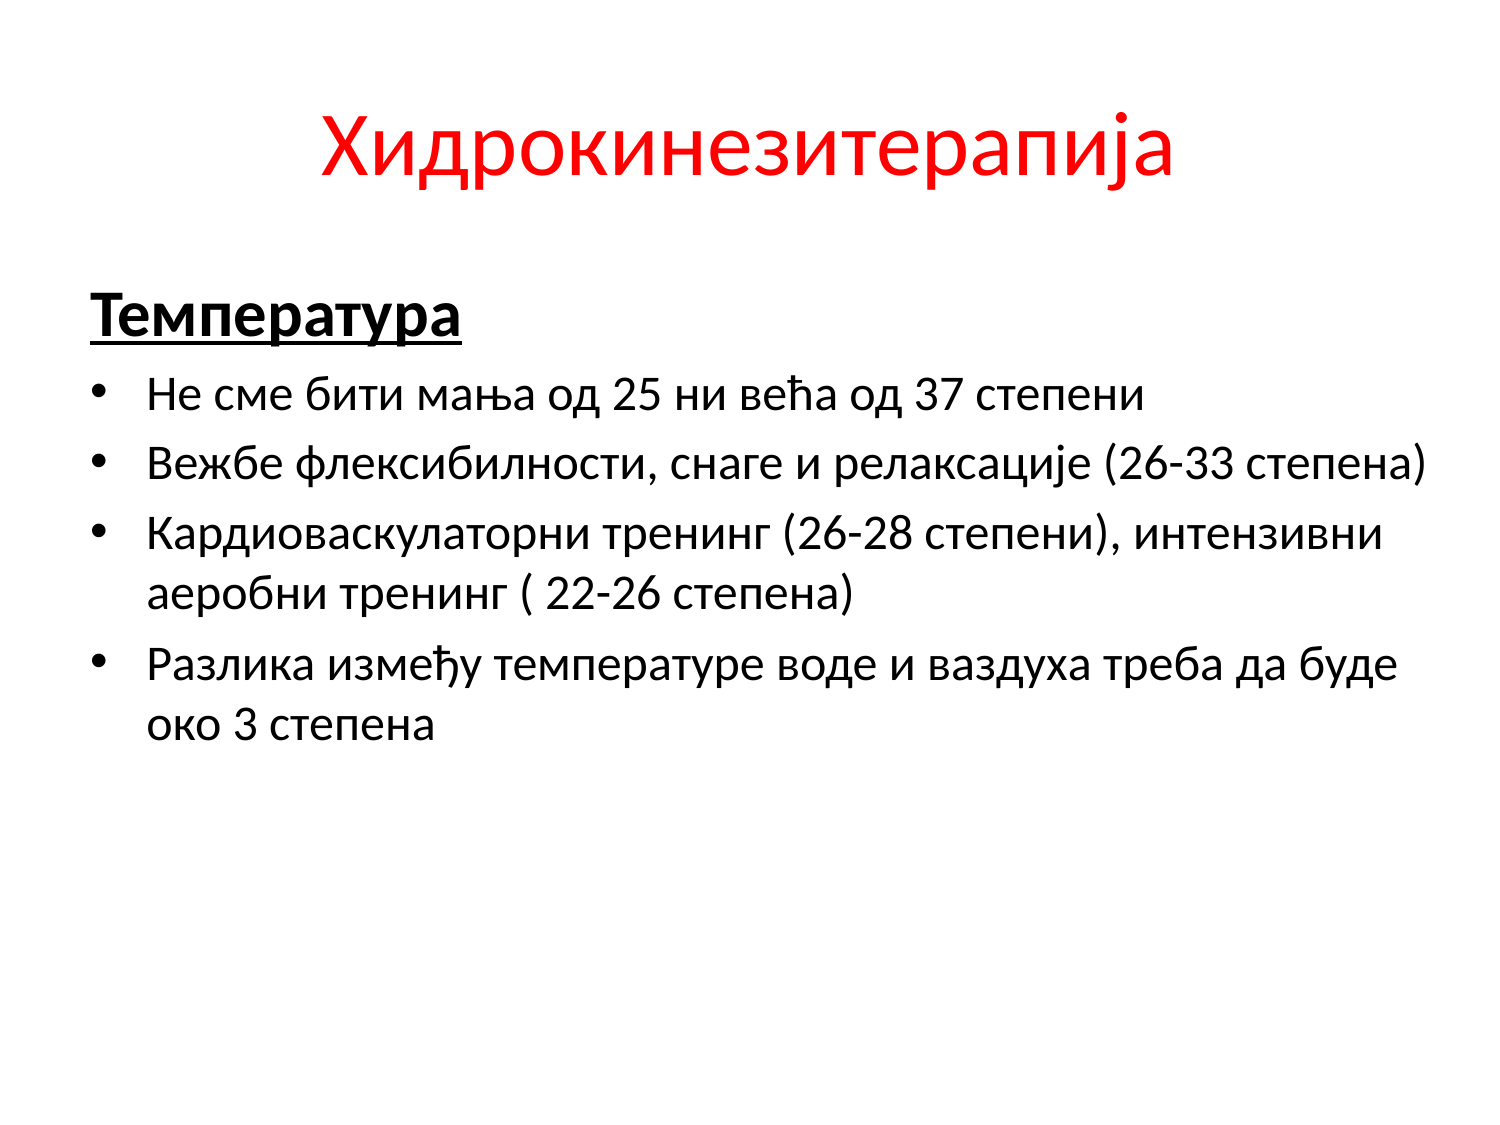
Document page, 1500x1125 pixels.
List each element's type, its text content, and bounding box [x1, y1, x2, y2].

title Хидрокинезитерапија [75, 45, 1425, 233]
list Температура Не сме бити мања од 25 ни већа од 37 степени Вежбе флексибилности, снаге и релаксације (26-33 степена) Кардиоваскулаторни тренинг (26-28 степени), интензивни аеробни тренинг ( 22-26 степена) Разлика између температуре воде и ваздуха треба да буде око 3 степена [75, 262, 1483, 1005]
